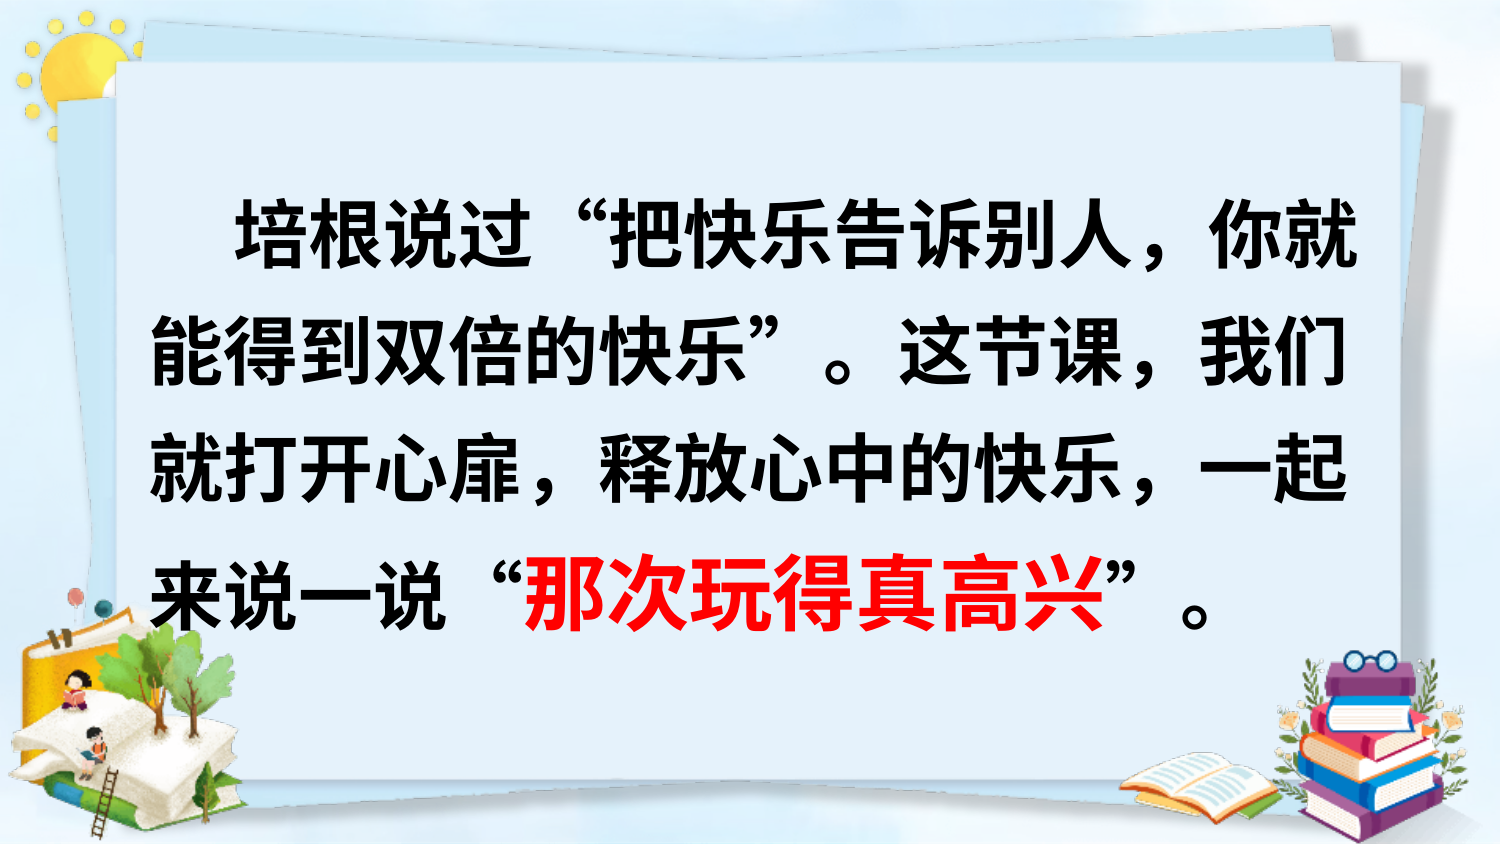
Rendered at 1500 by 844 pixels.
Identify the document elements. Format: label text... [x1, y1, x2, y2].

picture [0, 0, 1500, 844]
text_box 培根说过“把快乐告诉别人，你就能得到双倍的快乐”。这节课，我们就打开心扉，释放心中的快乐，一起来说一说“那次玩得真高兴”。 [133, 152, 1392, 649]
